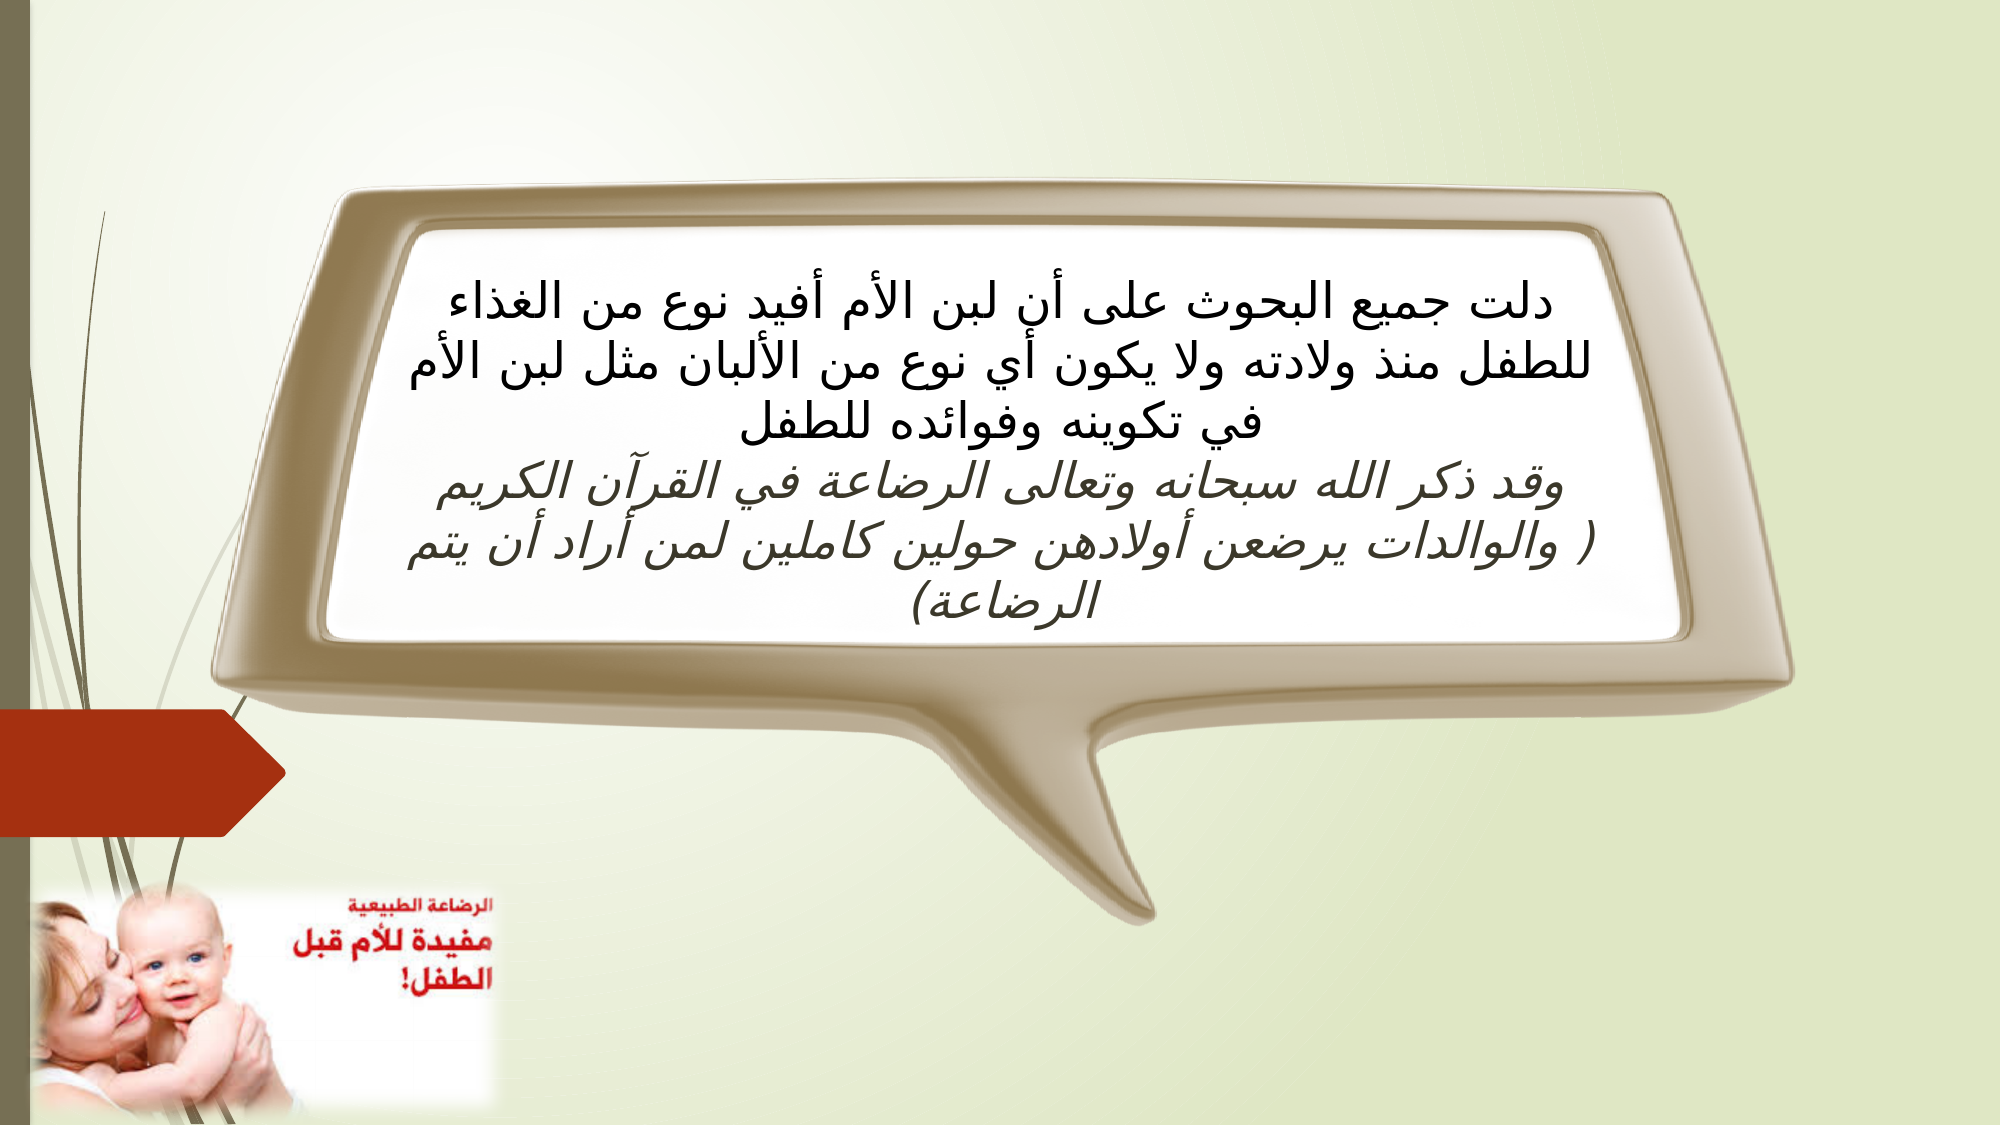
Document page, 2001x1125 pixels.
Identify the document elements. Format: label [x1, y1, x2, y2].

picture [22, 143, 1941, 1125]
